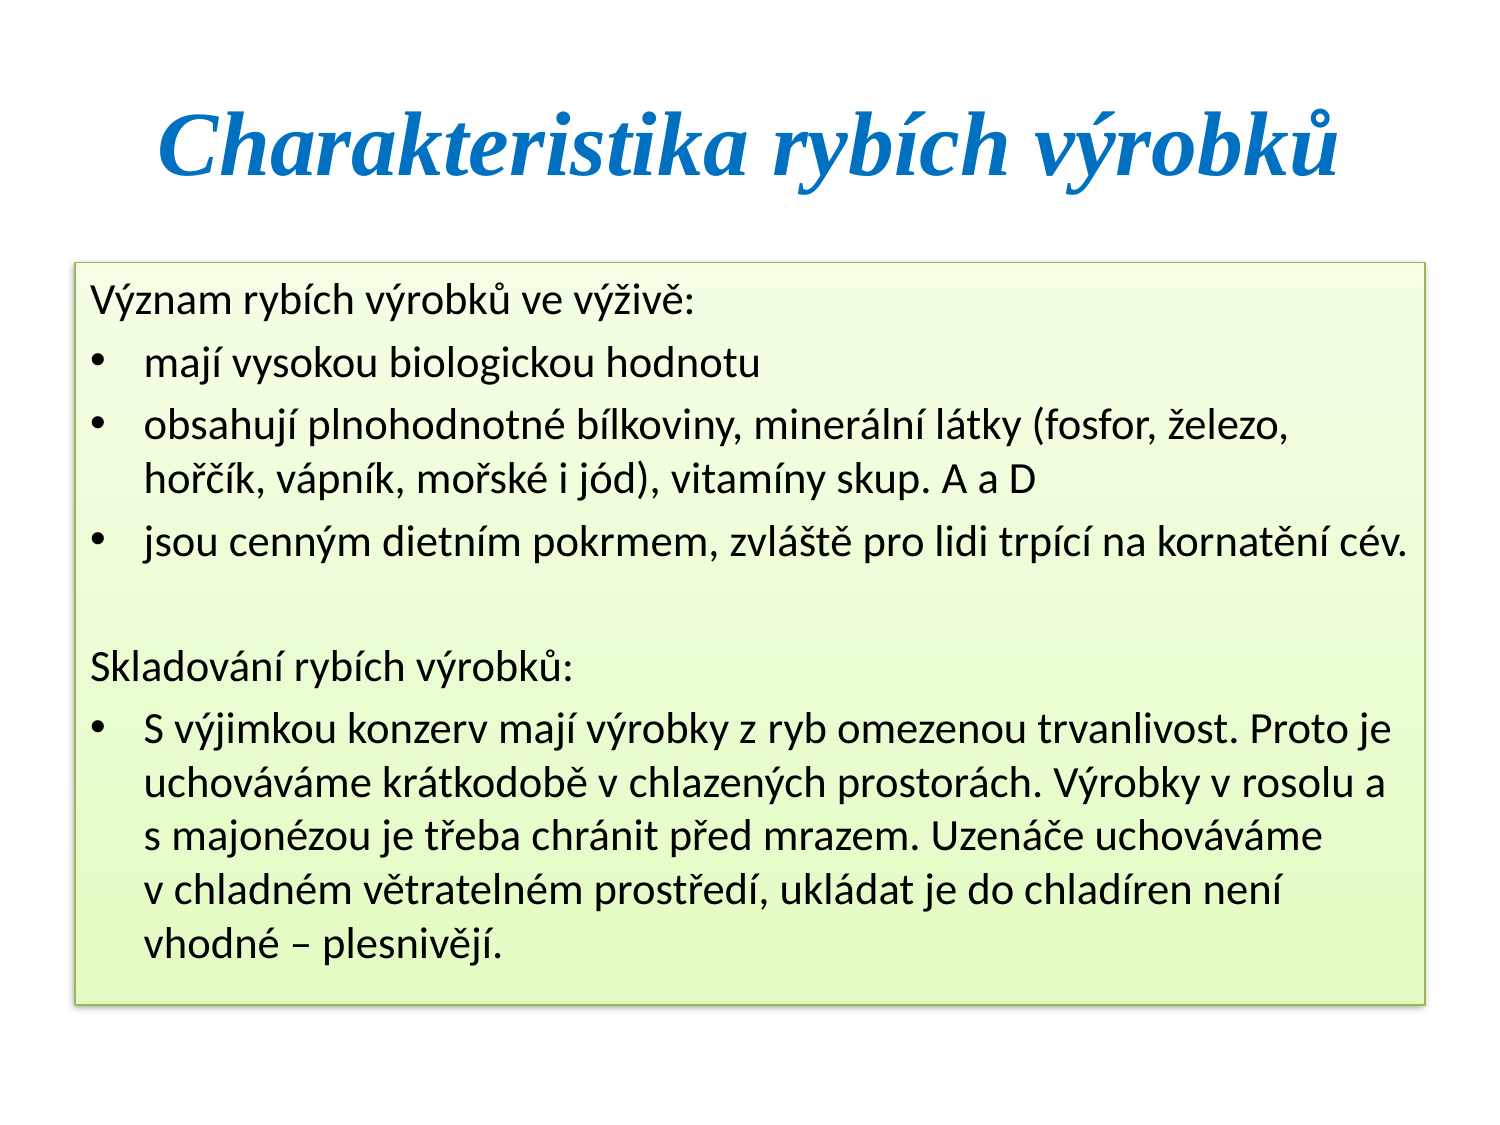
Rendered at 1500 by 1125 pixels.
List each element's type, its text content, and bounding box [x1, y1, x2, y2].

list Význam rybích výrobků ve výživě: mají vysokou biologickou hodnotu obsahují plnohodnotné bílkoviny, minerální látky (fosfor, železo, hořčík, vápník, mořské i jód), vitamíny skup. A a D jsou cenným dietním pokrmem, zvláště pro lidi trpící na kornatění cév. Skladování rybích výrobků: S výjimkou konzerv mají výrobky z ryb omezenou trvanlivost. Proto je uchováváme krátkodobě v chlazených prostorách. Výrobky v rosolu a s majonézou je třeba chránit před mrazem. Uzenáče uchováváme v chladném větratelném prostředí, ukládat je do chladíren není vhodné – plesnivějí. [74, 262, 1426, 1006]
title Charakteristika rybích výrobků [75, 45, 1425, 233]
